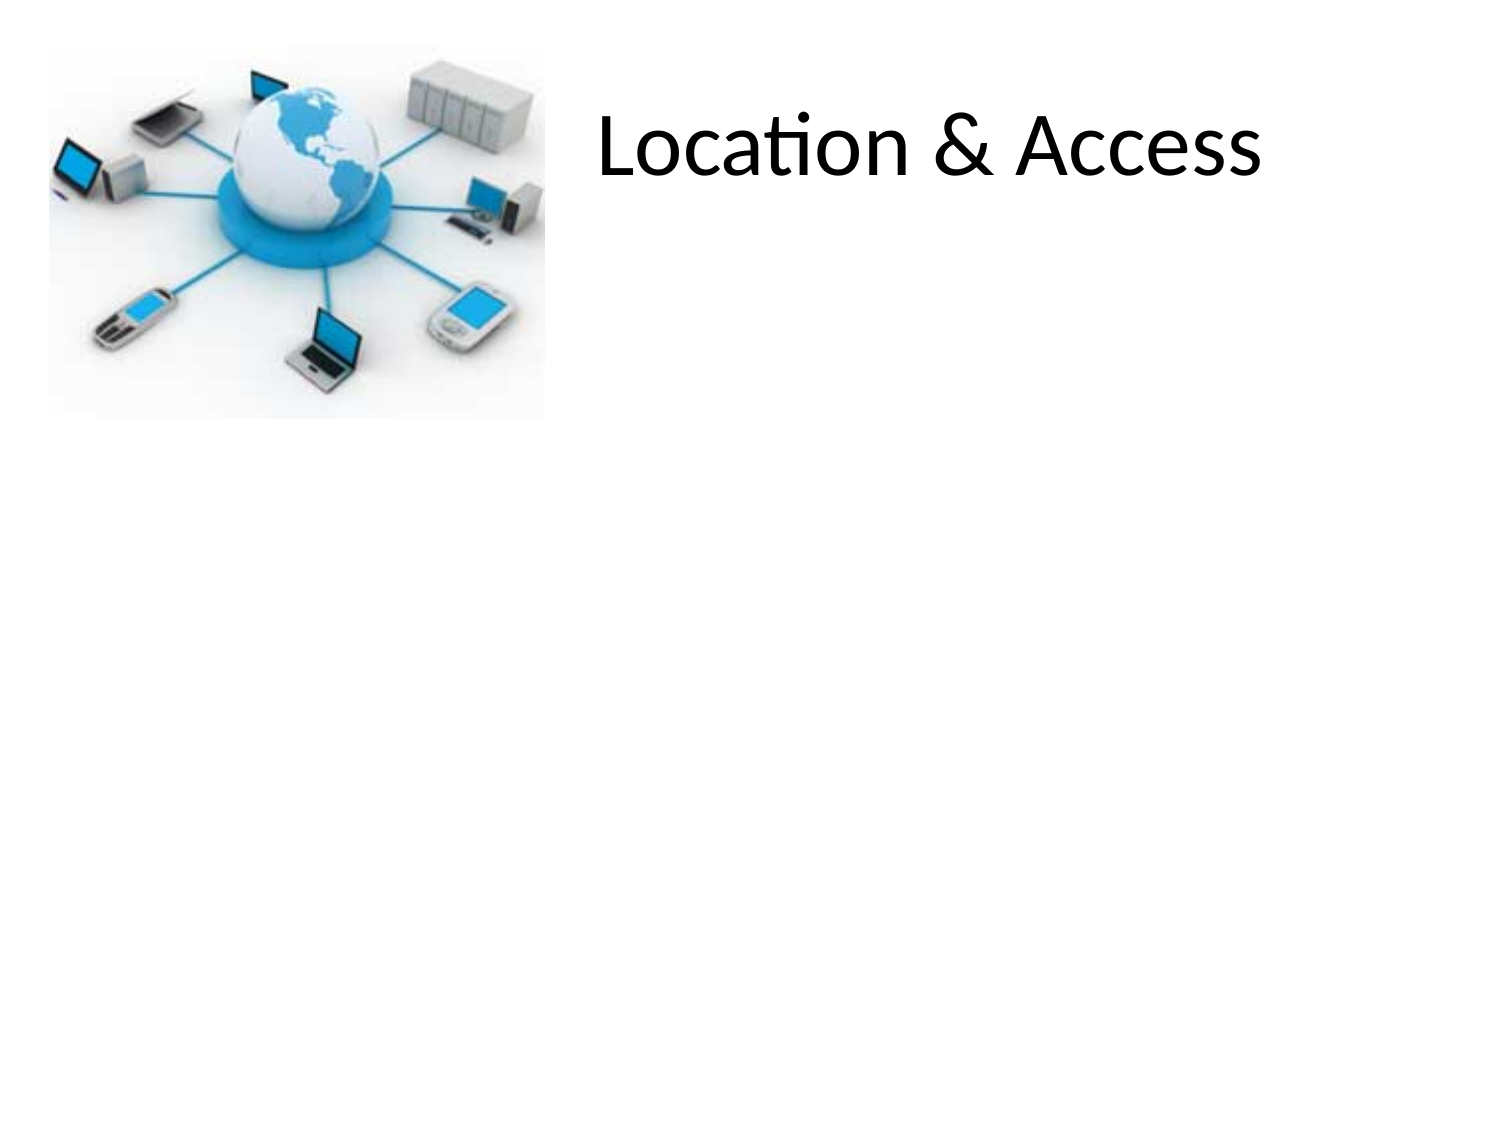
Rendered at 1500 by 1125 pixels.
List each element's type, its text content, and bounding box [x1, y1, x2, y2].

title Location & Access [545, 45, 1425, 233]
picture [48, 45, 545, 420]
